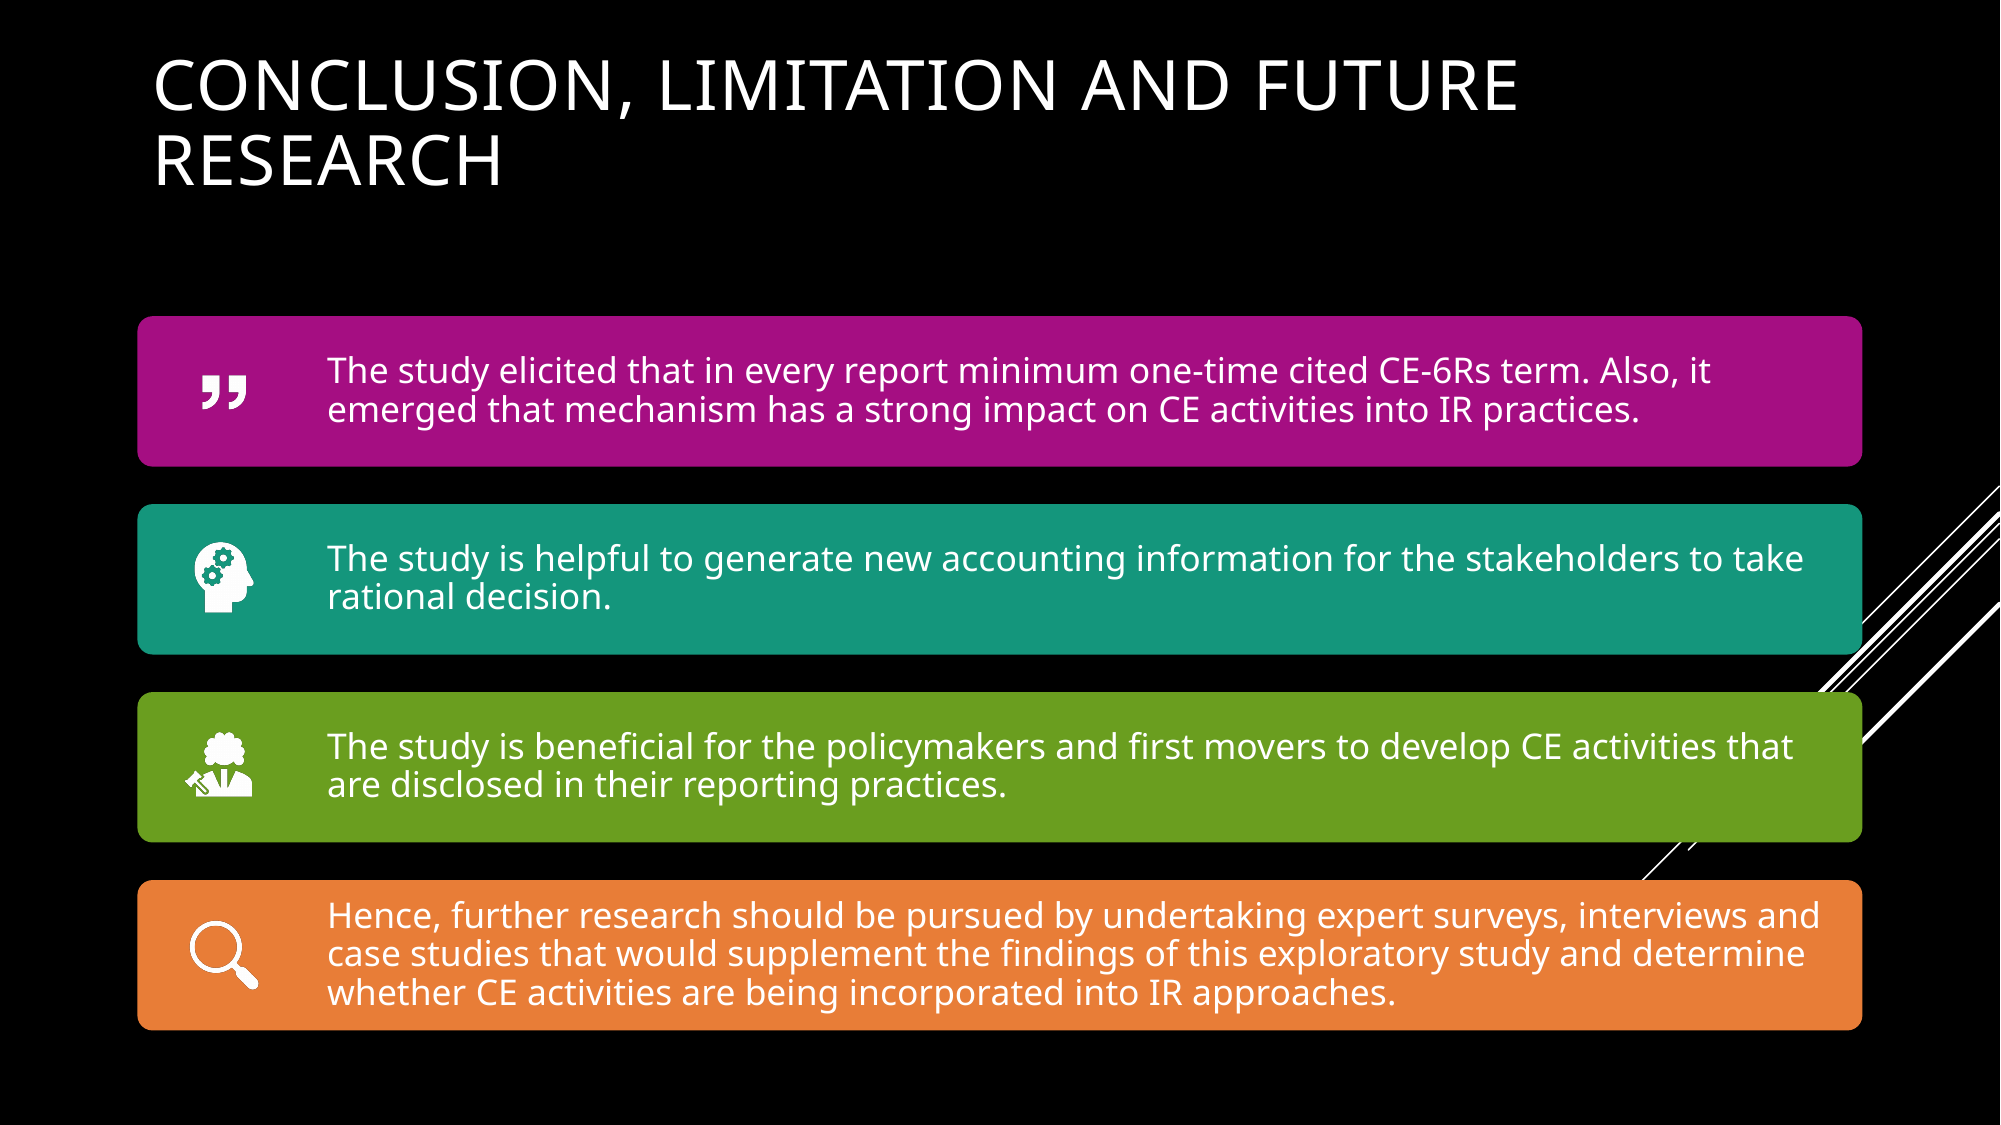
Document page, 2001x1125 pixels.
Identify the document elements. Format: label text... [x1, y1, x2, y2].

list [137, 315, 1863, 1031]
title Conclusion, Limitation and Future Research [138, 41, 1862, 209]
